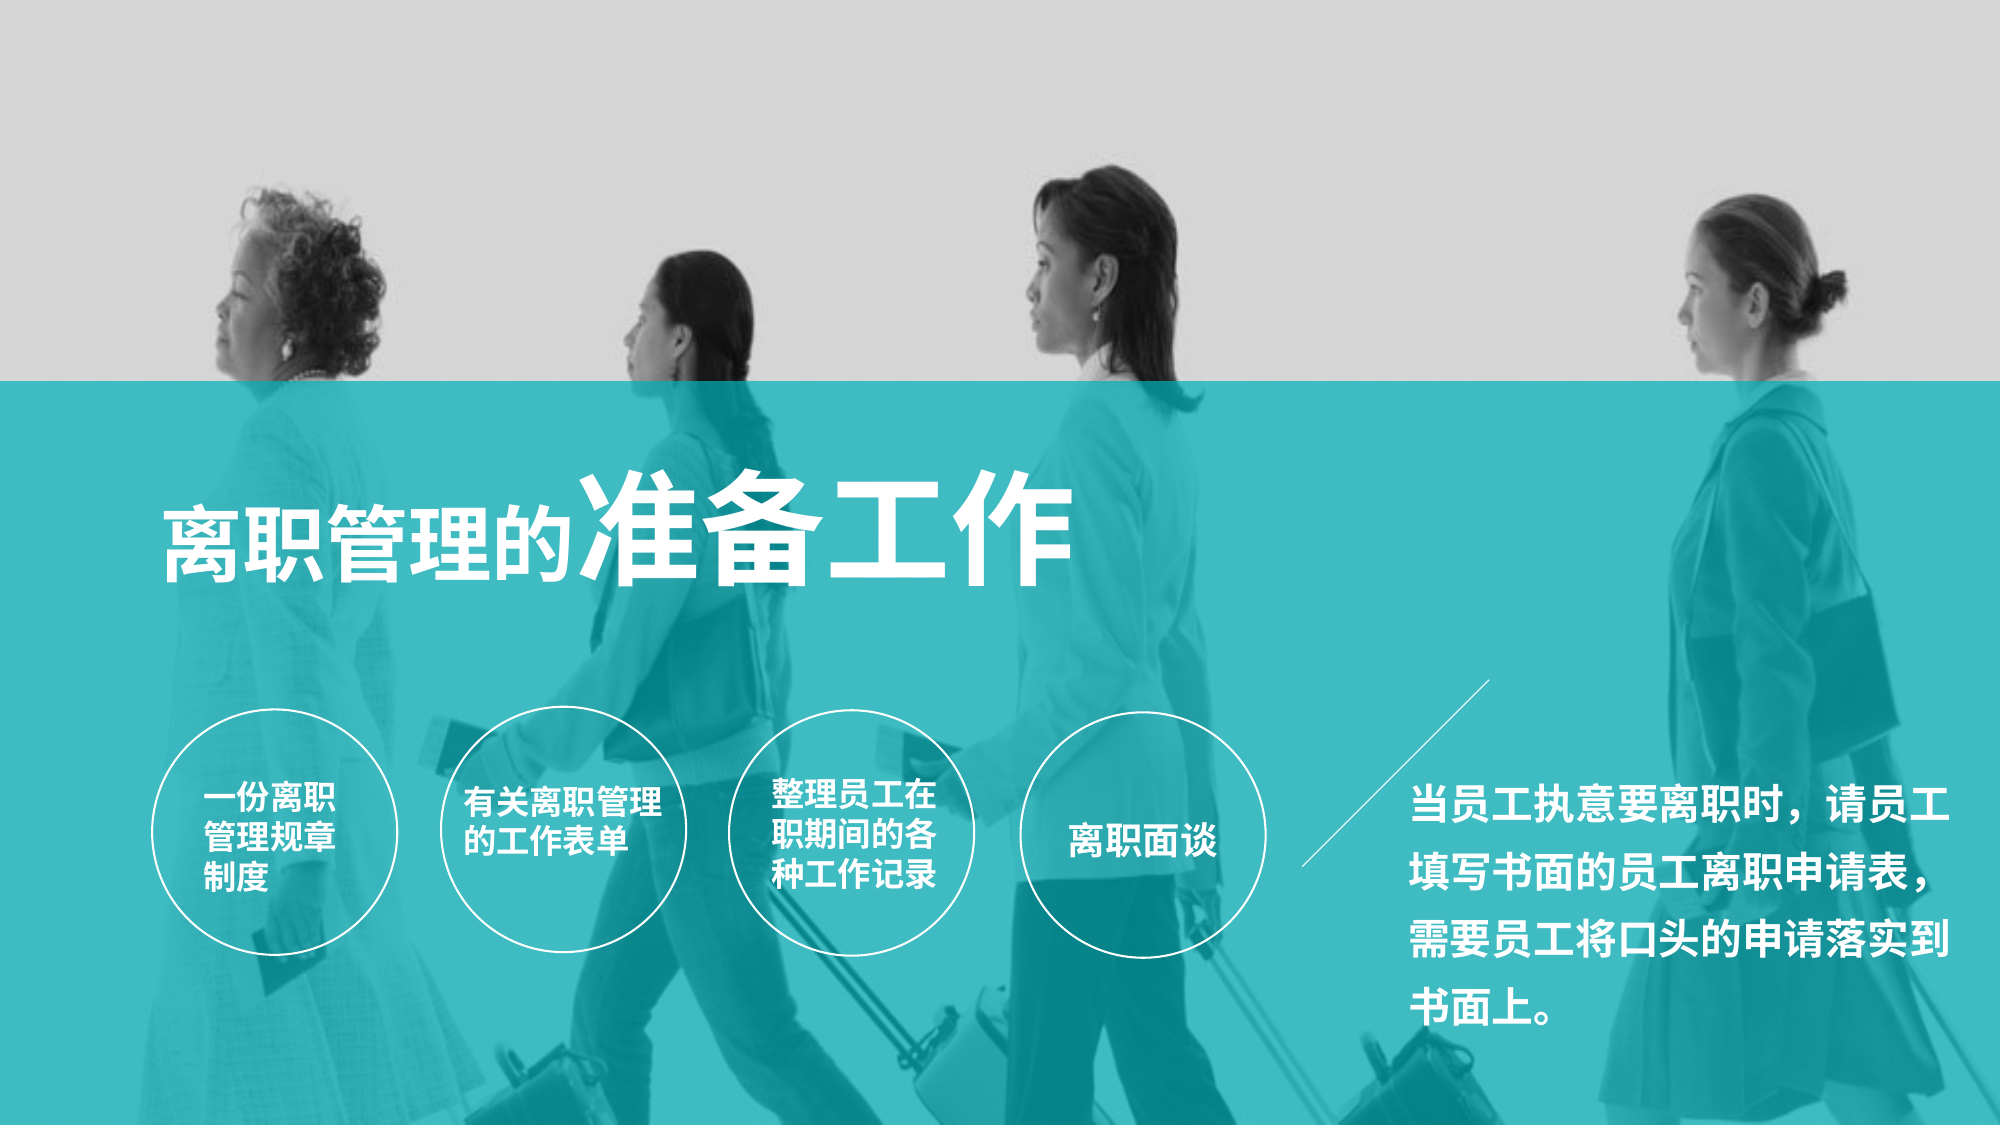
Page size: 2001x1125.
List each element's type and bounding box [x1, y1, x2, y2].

text_box [1302, 679, 1490, 867]
picture [0, 0, 2000, 1125]
